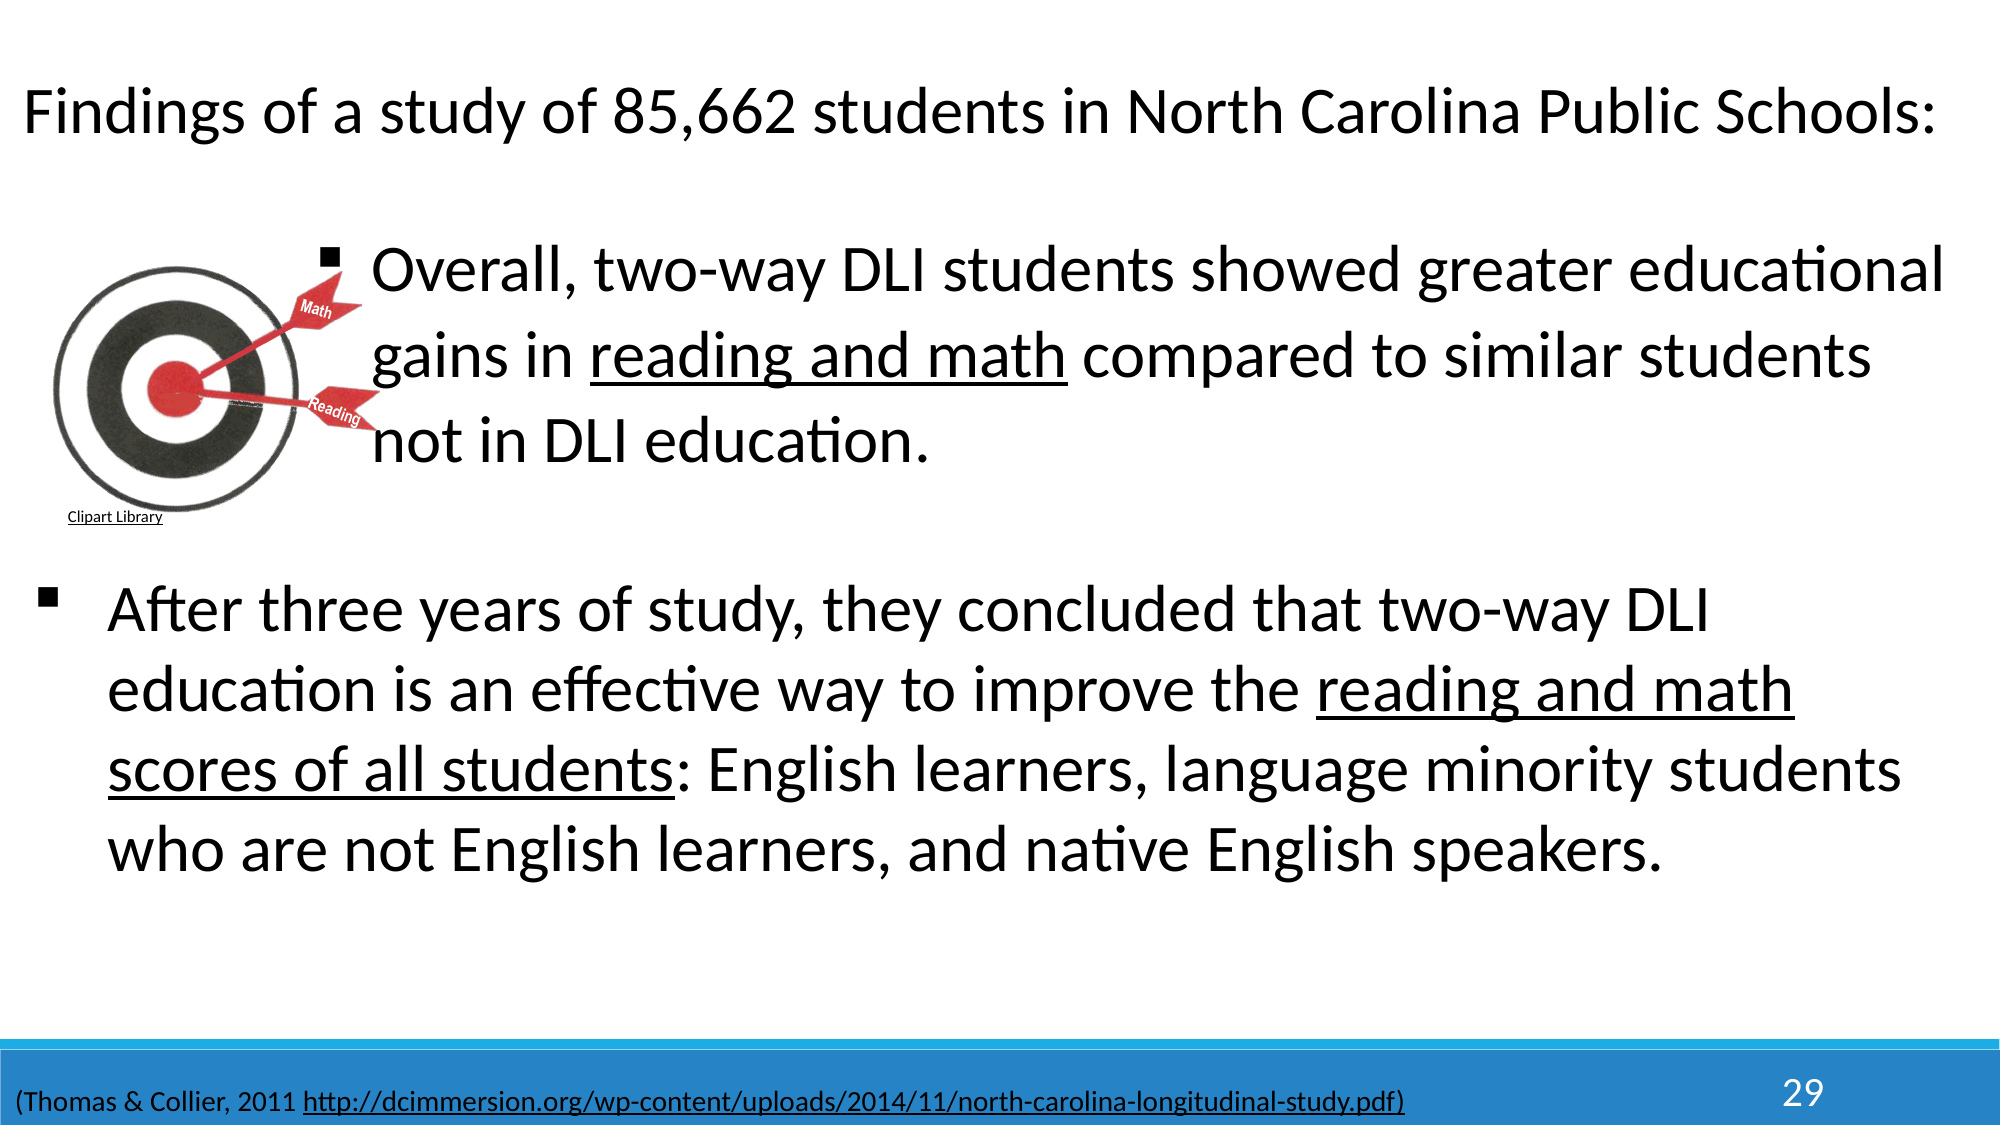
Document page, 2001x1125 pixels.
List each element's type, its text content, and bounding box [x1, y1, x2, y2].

slide_number 29 [1624, 1059, 1840, 1120]
text_box Findings of a study of 85,662 students in North Carolina Public Schools: Overall, two-way DLI students showed greater educational gains in reading and math compared to similar students not in DLI education. [0, 54, 1982, 511]
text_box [50, 252, 385, 535]
text_box (Thomas & Collier, 2011 http://dcimmersion.org/wp-content/uploads/2014/11/north-carolina-longitudinal-study.pdf) [0, 1074, 1862, 1125]
text_box After three years of study, they concluded that two-way DLI education is an effective way to improve the reading and math scores of all students: English learners, language minority students who are not English learners, and native English speakers. [18, 557, 1964, 1053]
